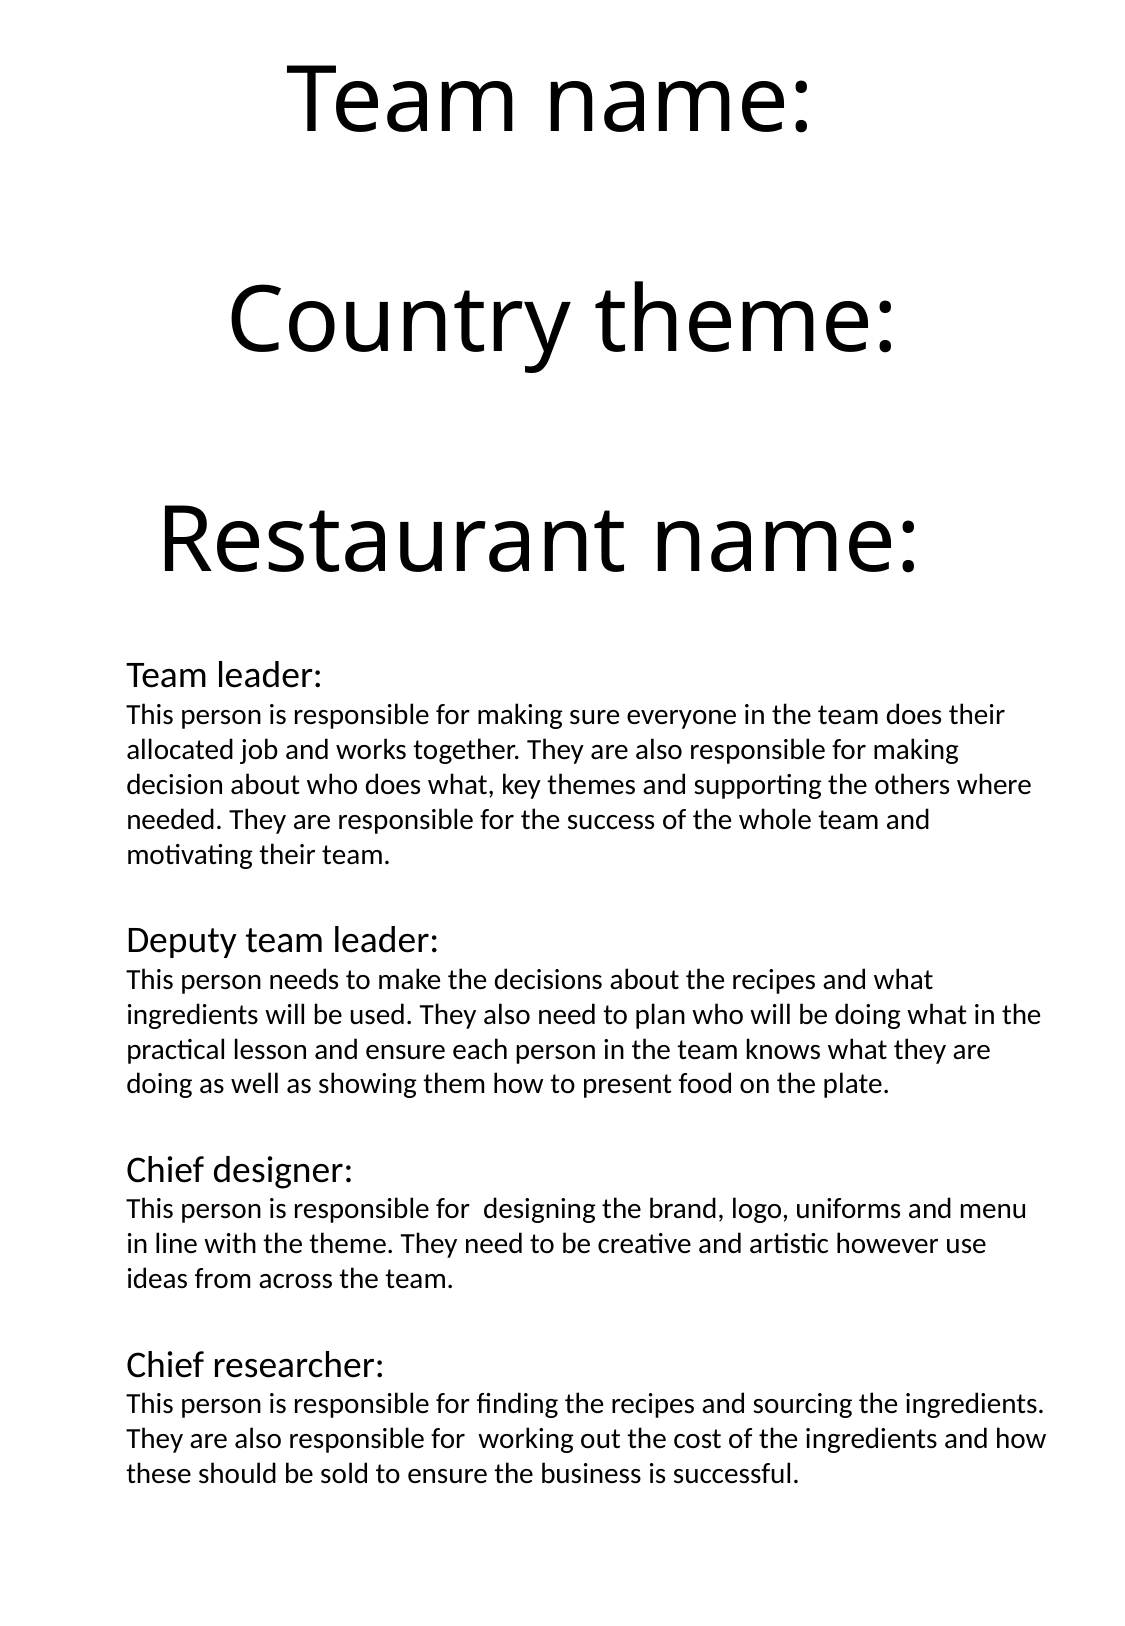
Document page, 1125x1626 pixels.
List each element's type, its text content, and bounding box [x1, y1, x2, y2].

text_box Team name: Country theme: Restaurant name: [0, 32, 1125, 818]
text_box Team leader: This person is responsible for making sure everyone in the team does their allocated job and works together. They are also responsible for making decision about who does what, key themes and supporting the others where needed. They are responsible for the success of the whole team and motivating their team. Deputy team leader: This person needs to make the decisions about the recipes and what ingredients will be used. They also need to plan who will be doing what in the practical lesson and ensure each person in the team knows what they are doing as well as showing them how to present food on the plate. Chief designer: This person is responsible for designing the brand, logo, uniforms and menu in line with the theme. They need to be creative and artistic however use ideas from across the team. Chief researcher: This person is responsible for finding the recipes and sourcing the ingredients. They are also responsible for working out the cost of the ingredients and how these should be sold to ensure the business is successful. [111, 642, 1063, 1497]
